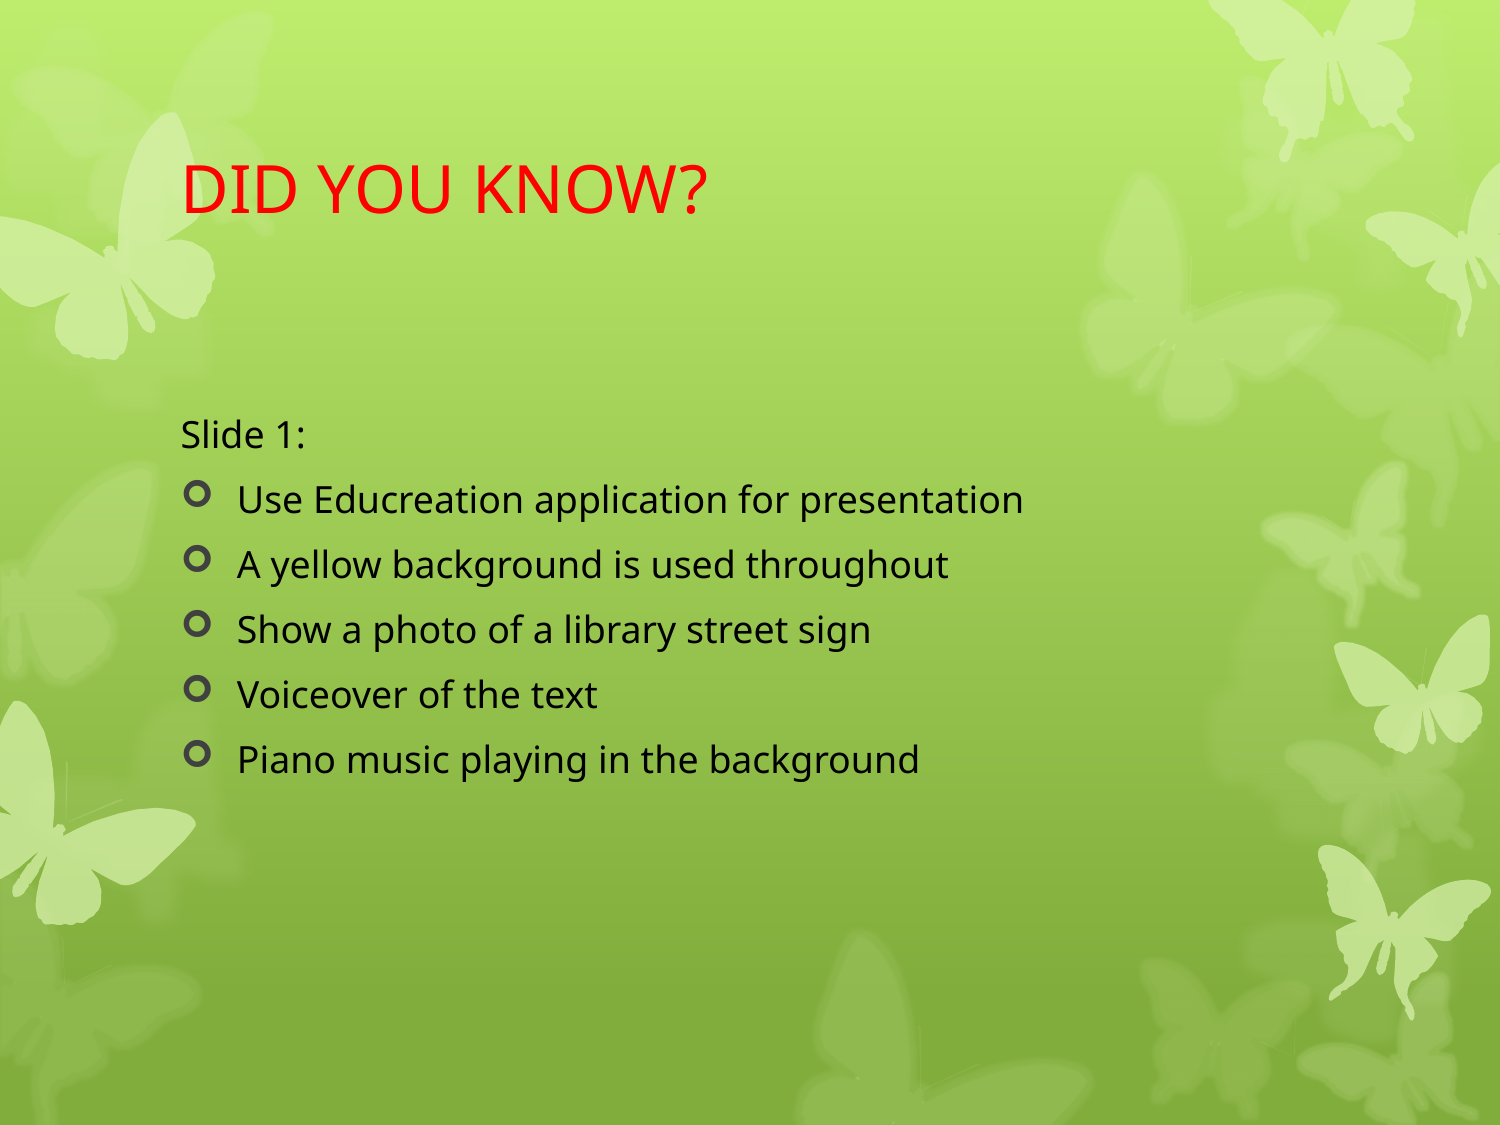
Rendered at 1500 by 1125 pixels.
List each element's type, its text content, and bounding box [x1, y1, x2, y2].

title DID YOU KNOW? [165, 110, 1335, 263]
list Slide 1: Use Educreation application for presentation A yellow background is used throughout Show a photo of a library street sign Voiceover of the text Piano music playing in the background [165, 296, 1335, 962]
